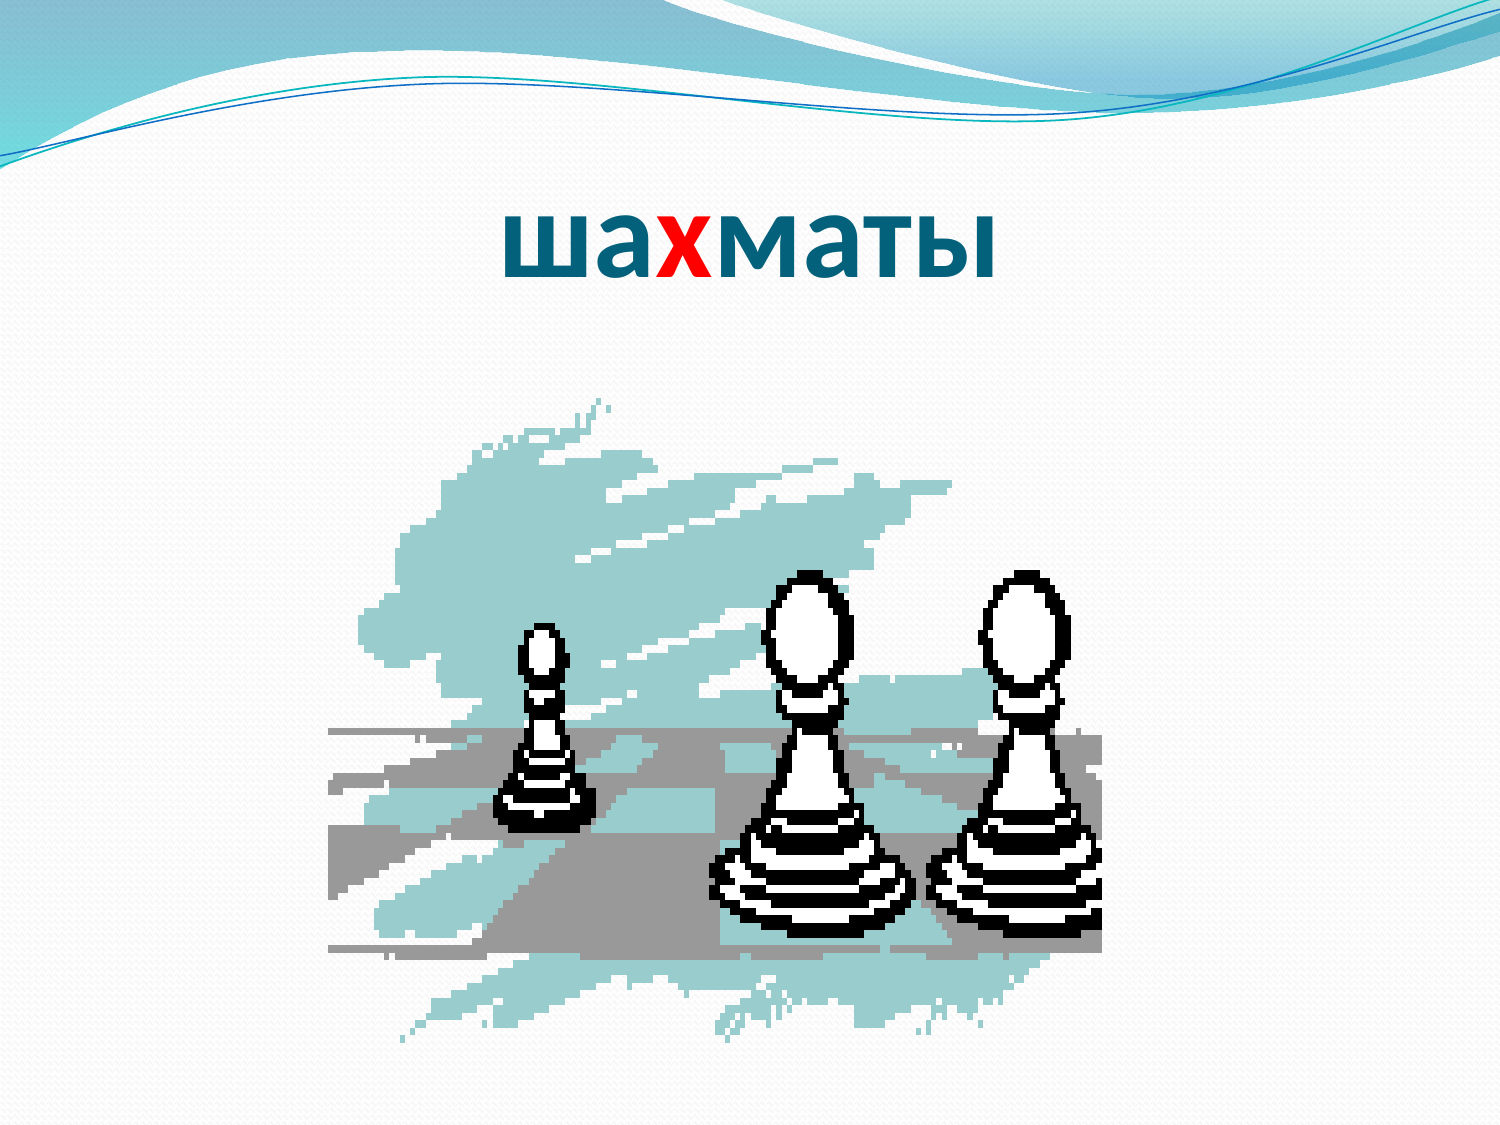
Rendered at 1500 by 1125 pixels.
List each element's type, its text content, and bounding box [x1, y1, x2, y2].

title шахматы [75, 115, 1425, 303]
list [327, 398, 1102, 1044]
